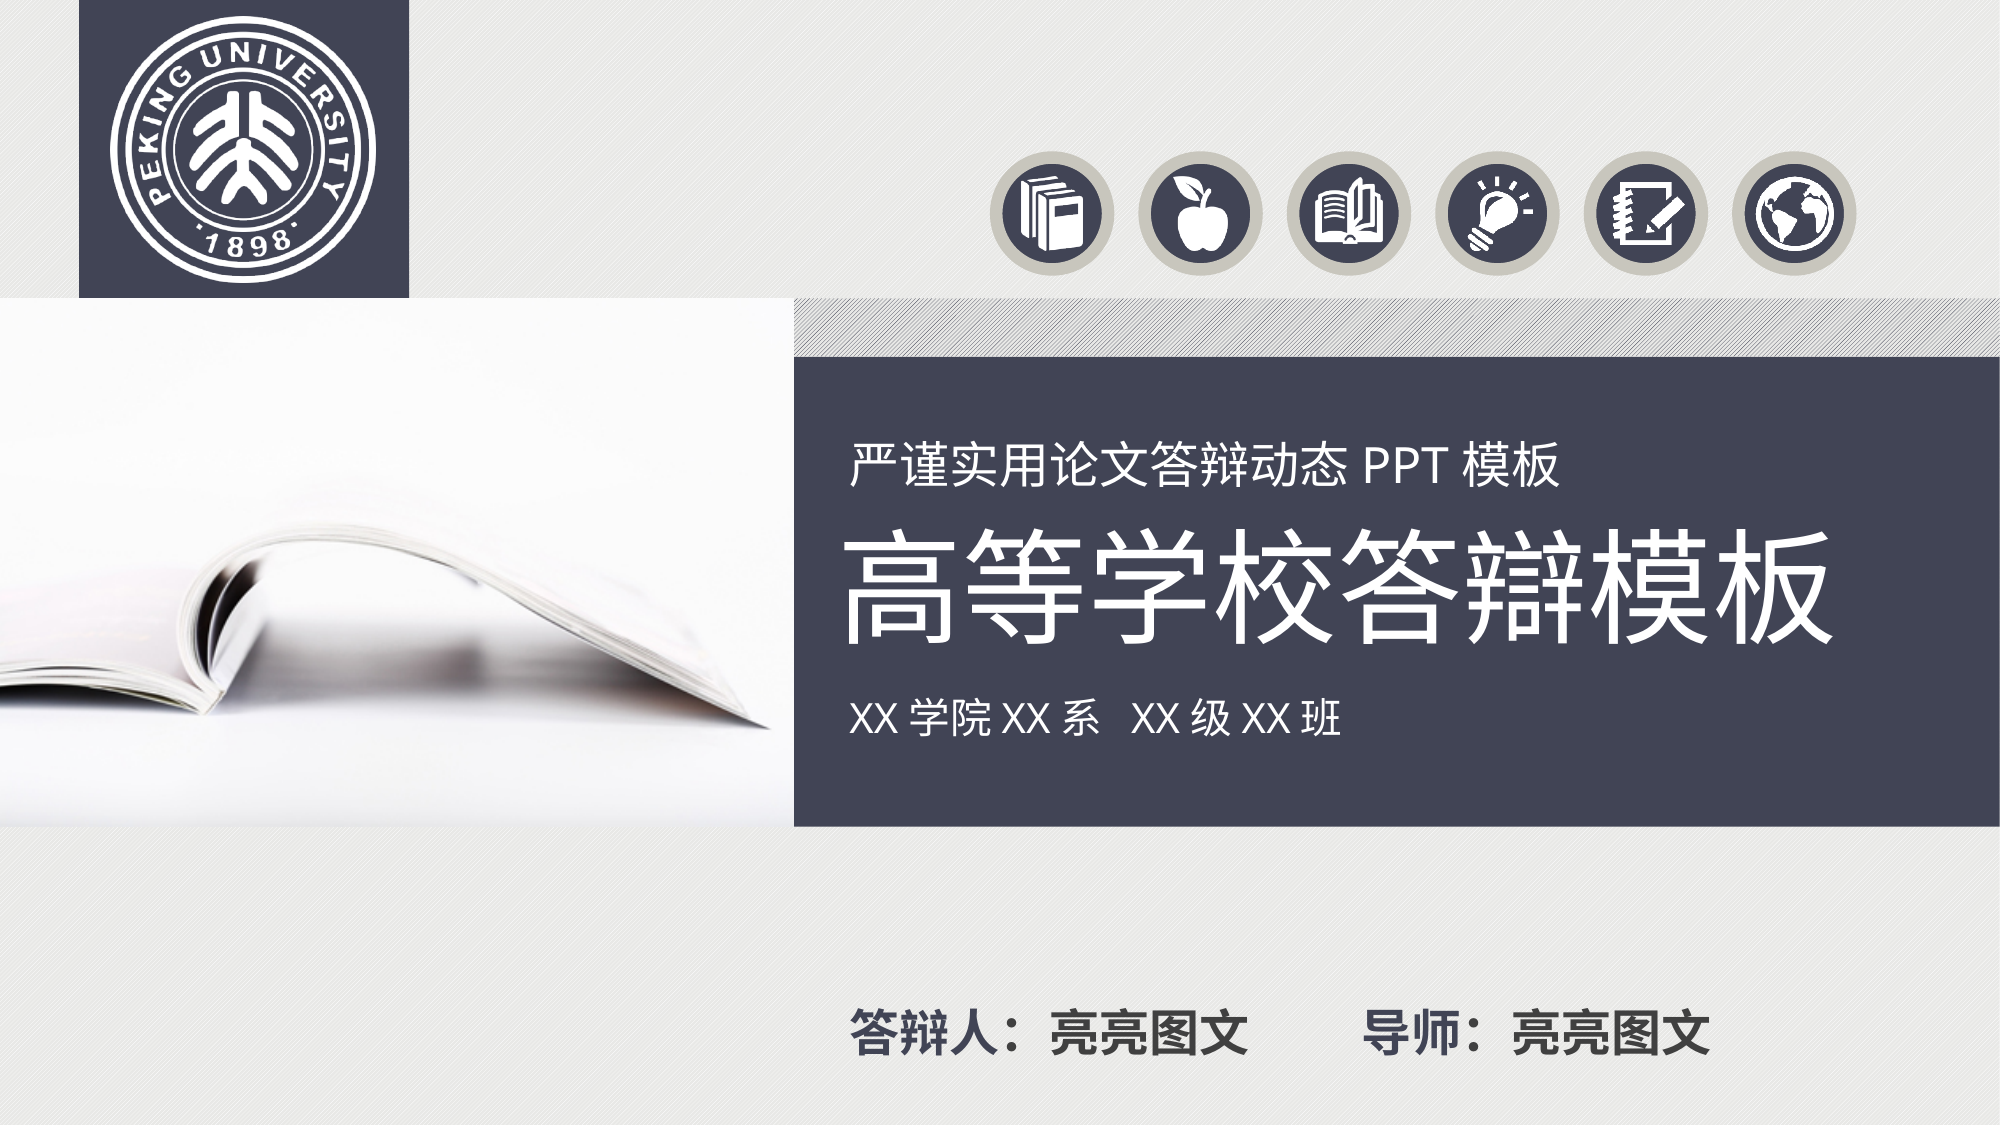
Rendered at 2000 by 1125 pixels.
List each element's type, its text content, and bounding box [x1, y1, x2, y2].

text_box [1441, 157, 1554, 270]
text_box [798, 359, 2000, 829]
text_box 答辩人：亮亮图文 导师：亮亮图文 [834, 964, 1903, 1069]
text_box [1292, 157, 1406, 270]
text_box [791, 296, 2000, 359]
text_box 严谨实用论文答辩动态PPT模板 [834, 396, 1603, 501]
picture [109, 16, 377, 283]
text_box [1589, 157, 1703, 270]
text_box XX学院XX系 XX级XX班 [834, 667, 1514, 749]
text_box 高等学校答辯模板 [822, 501, 1884, 667]
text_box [1144, 157, 1257, 270]
text_box [77, 0, 411, 296]
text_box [995, 157, 1109, 270]
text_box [1738, 157, 1851, 270]
picture [0, 298, 794, 827]
